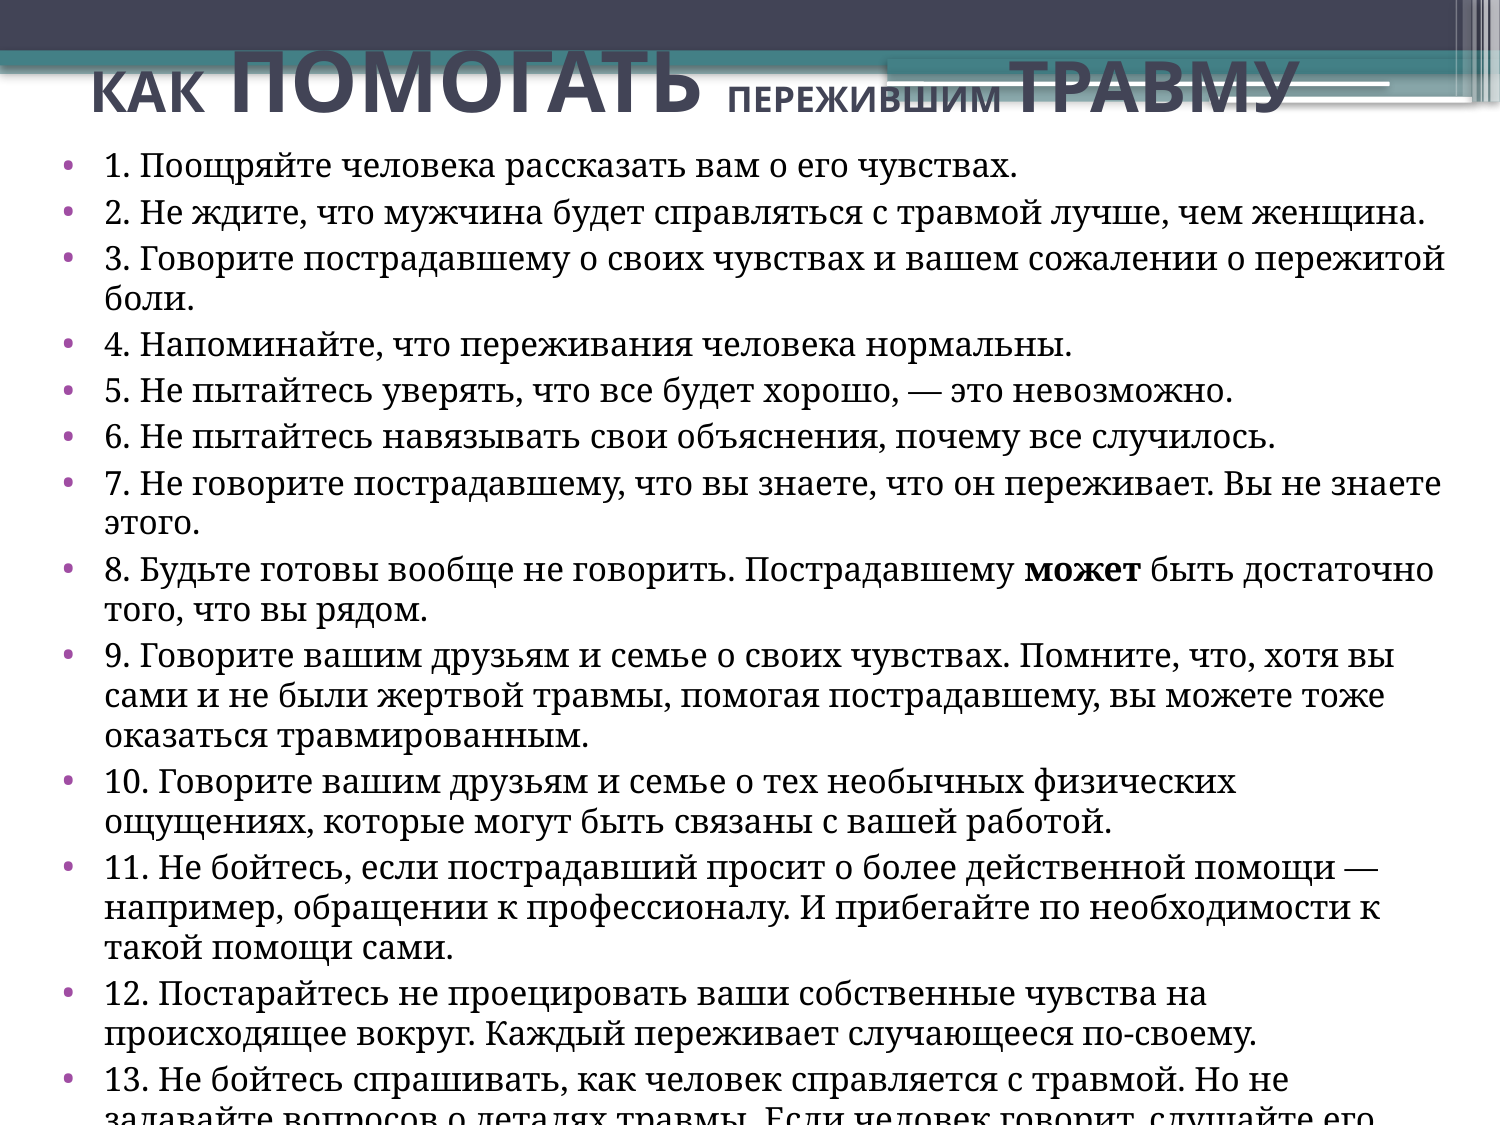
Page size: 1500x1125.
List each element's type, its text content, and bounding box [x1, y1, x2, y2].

list 1. Поощряйте человека рассказать вам о его чувствах. 2. Не ждите, что мужчина будет справляться с травмой лучше, чем женщина. 3. Говорите пострадавшему о своих чувствах и вашем сожалении о пережитой боли. 4. Напоминайте, что переживания человека нормальны. 5. Не пытайтесь уверять, что все будет хорошо, — это невозможно. 6. Не пытайтесь навязывать свои объяснения, почему все случилось. 7. Не говорите пострадавшему, что вы знаете, что он переживает. Вы не знаете этого. 8. Будьте готовы вообще не говорить. Пострадавшему может быть достаточно того, что вы рядом. 9. Говорите вашим друзьям и семье о своих чувствах. Помните, что, хотя вы сами и не были жертвой травмы, помогая пострадавшему, вы можете тоже оказаться травмированным. 10. Говорите вашим друзьям и семье о тех необычных физических ощущениях, которые могут быть связаны с вашей работой. 11. Не бойтесь, если пострадавший просит о более действенной помощи — например, обращении к профессионалу. И прибегайте по необходимости к такой помощи сами. 12. Постарайтесь не проецировать ваши собственные чувства на происходящее вокруг. Каждый переживает случающееся по-своему. 13. Не бойтесь спрашивать, как человек справляется с травмой. Но не задавайте вопросов о деталях травмы. Если человек говорит, слушайте его. Самое хорошее — следовать за ним. 14. Не составляйте никаких планов восстановления для пострадавшего и для себя. [29, 137, 1471, 1125]
title КАК ПОМОГАТЬ ПЕРЕЖИВШИМ ТРАВМУ [75, 19, 1425, 137]
